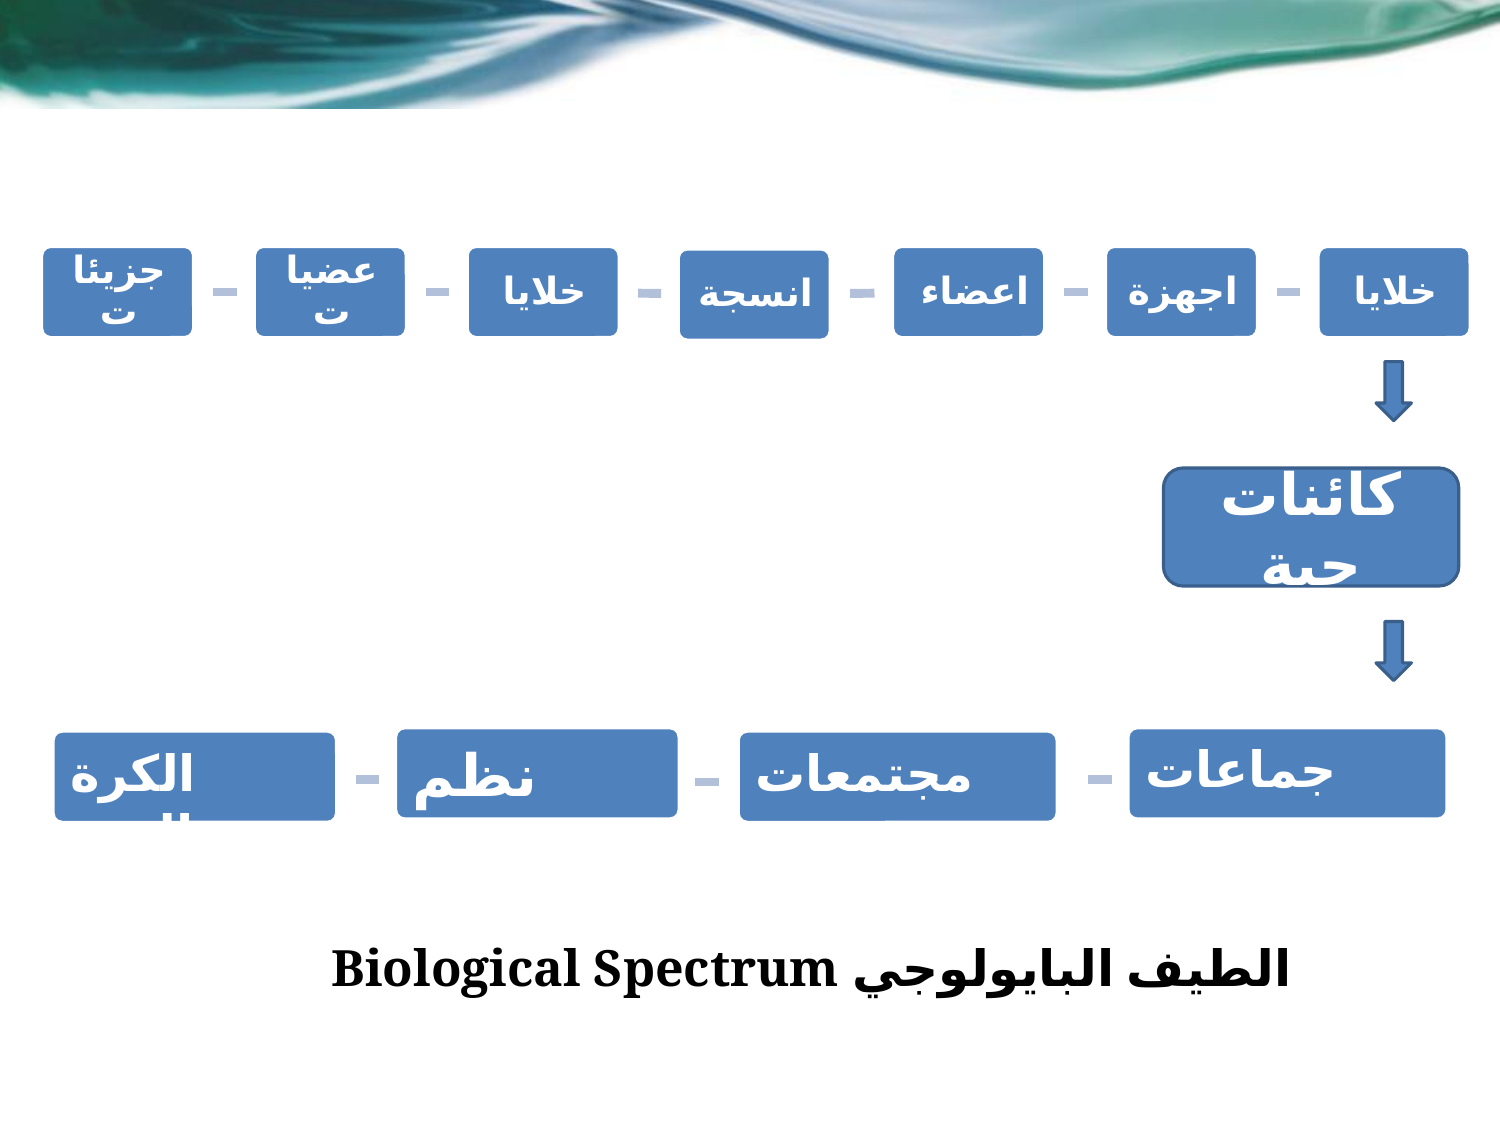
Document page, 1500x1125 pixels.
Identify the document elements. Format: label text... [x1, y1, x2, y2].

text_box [41, 77, 1471, 823]
text_box Biological Spectrum الطيف البايولوجي [317, 928, 1359, 1004]
picture [0, 0, 1500, 109]
